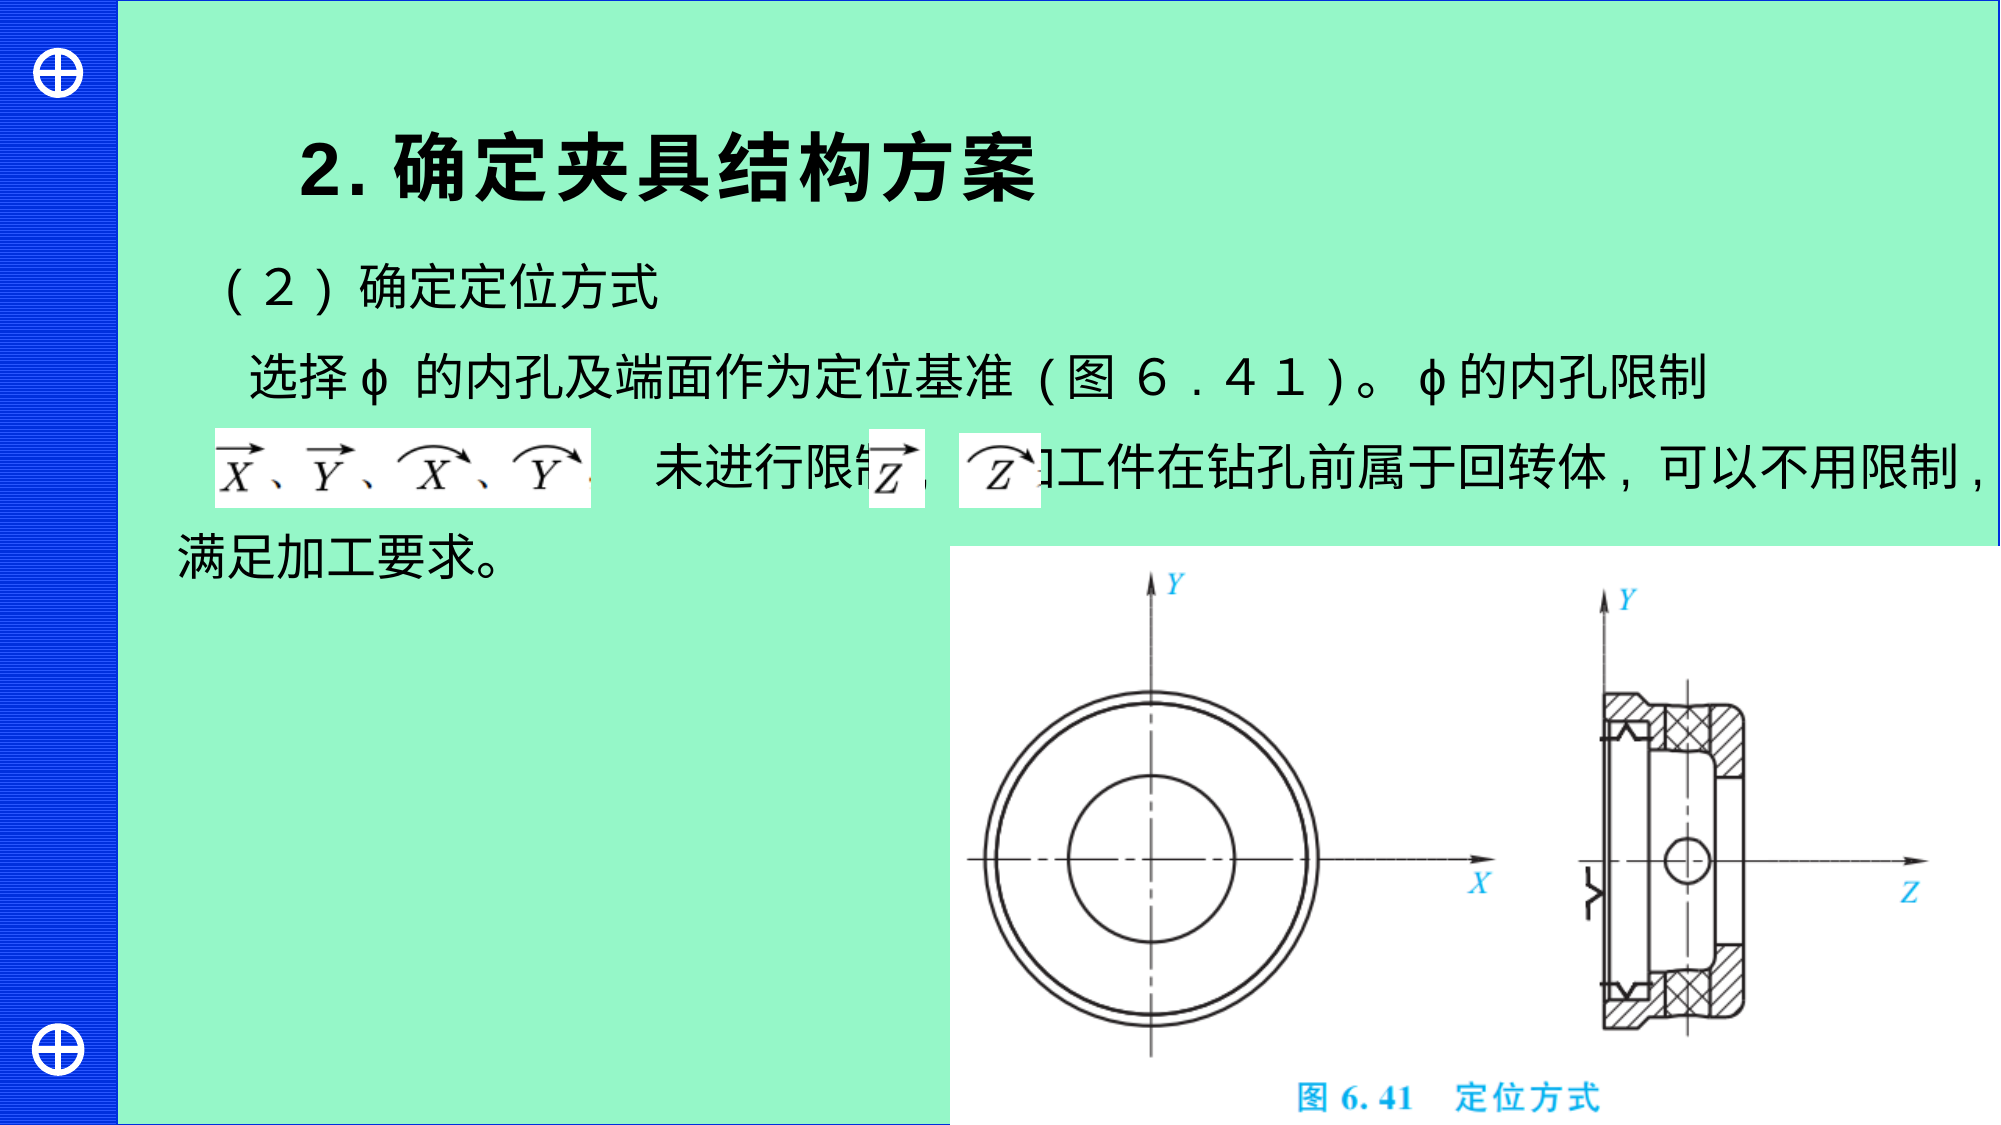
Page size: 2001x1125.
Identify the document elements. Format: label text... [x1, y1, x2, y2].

picture [215, 428, 591, 509]
picture [949, 546, 2000, 1125]
picture [869, 429, 925, 509]
picture [959, 433, 1041, 509]
text_box 2.确定夹具结构方案 [176, 96, 1465, 218]
